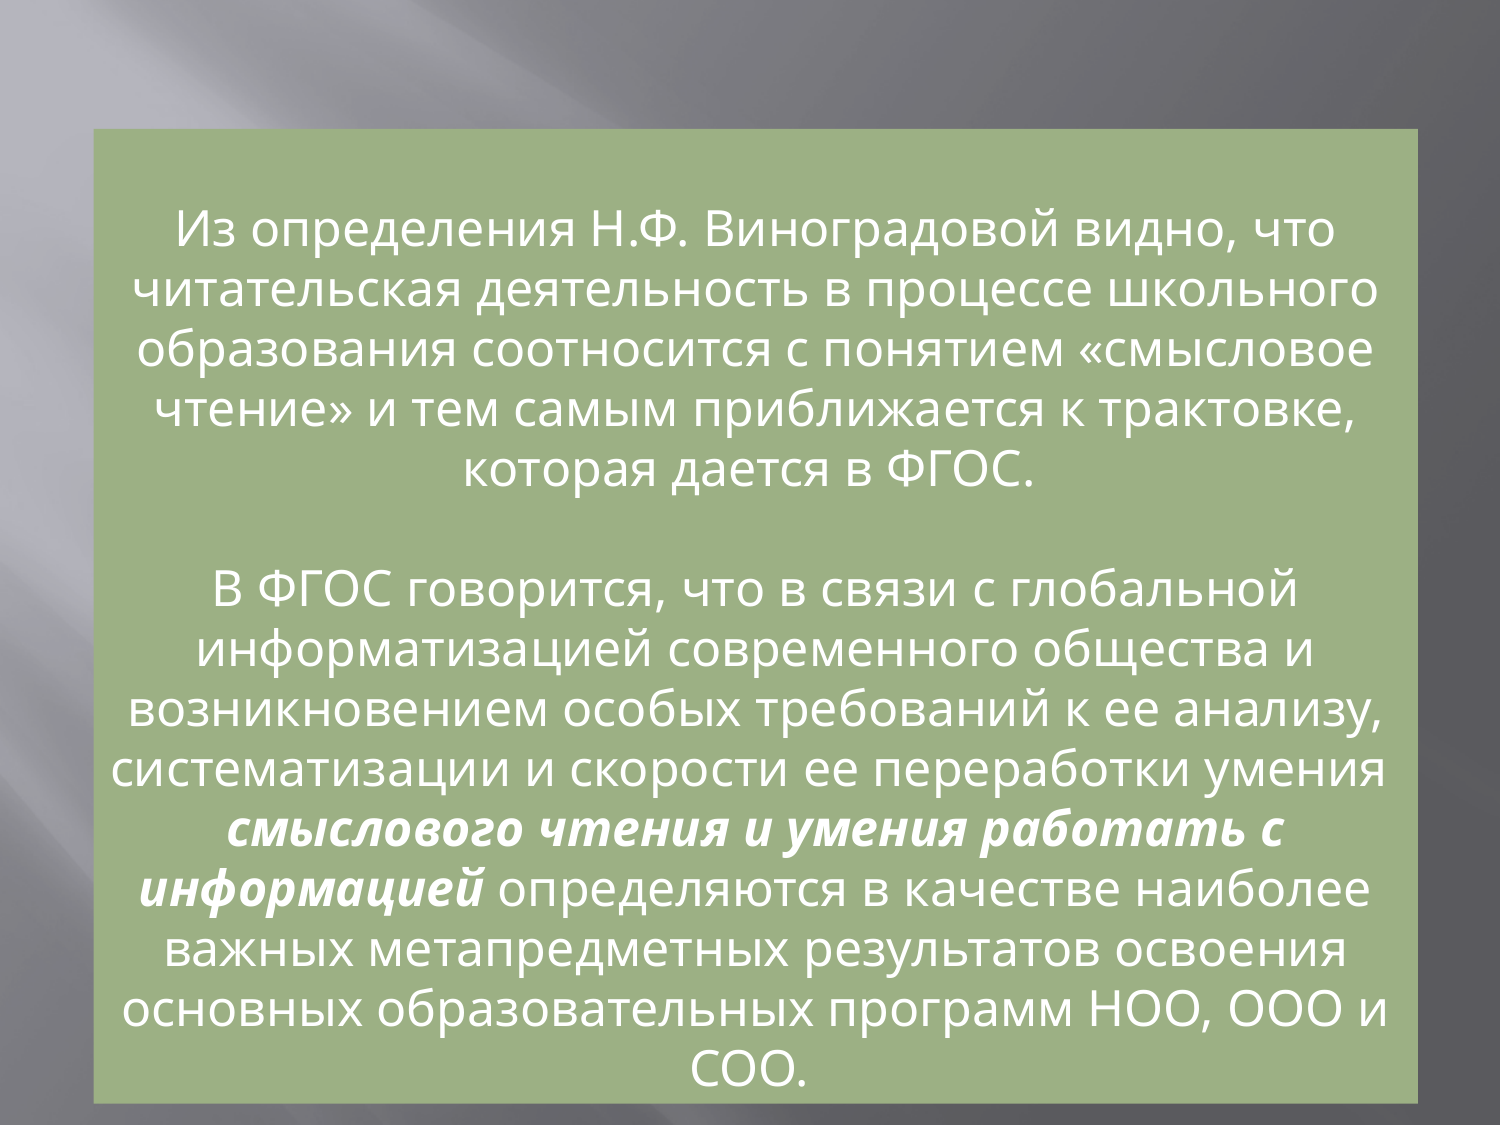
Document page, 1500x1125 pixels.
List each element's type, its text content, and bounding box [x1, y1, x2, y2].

text_box Из определения Н.Ф. Виноградовой видно, что читательская деятельность в процессе школьного образования соотносится с понятием «смысловое чтение» и тем самым приближается к трактовке, которая дается в ФГОС. В ФГОС говорится, что в связи с глобальной информатизацией современного общества и возникновением особых требований к ее анализу, систематизации и скорости ее переработки умения смыслового чтения и умения работать с информацией определяются в качестве наиболее важных метапредметных результатов освоения основных образовательных программ НОО, ООО и СОО. [93, 128, 1418, 1104]
